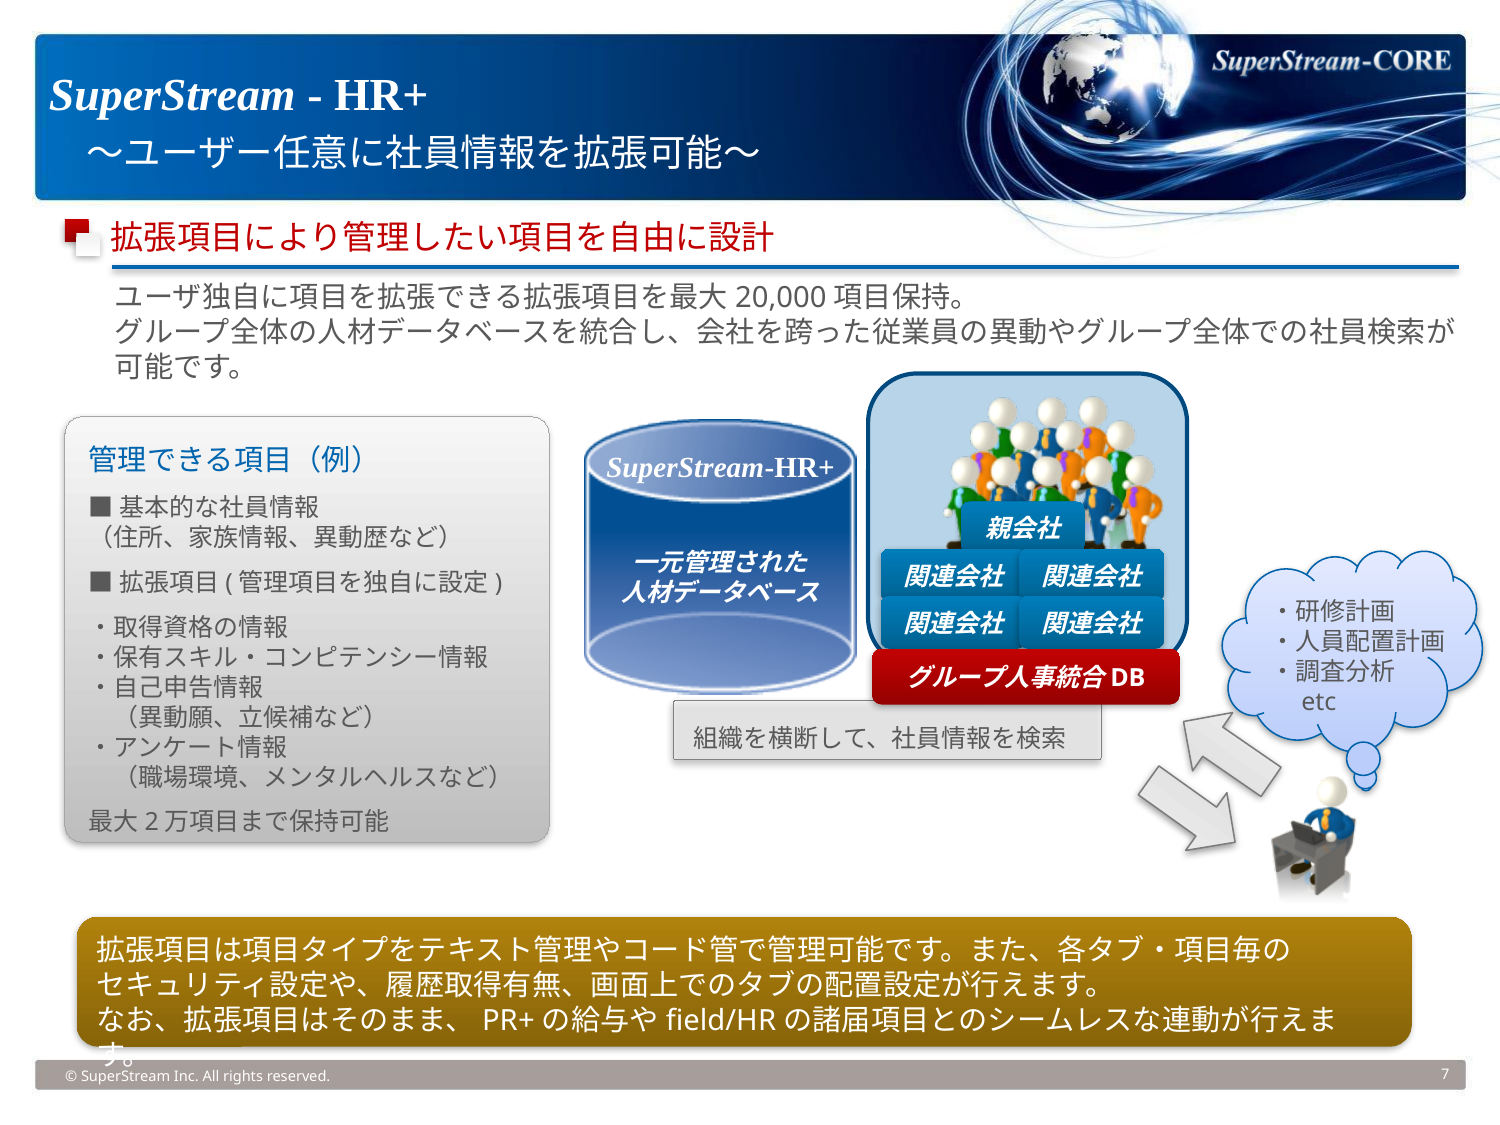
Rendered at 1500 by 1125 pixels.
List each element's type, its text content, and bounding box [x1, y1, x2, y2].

picture [0, 0, 1500, 1125]
text_box SuperStream - HR+ ～ユーザー任意に社員情報を拡張可能～ [34, 38, 1390, 200]
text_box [64, 219, 101, 256]
text_box ユーザ独自に項目を拡張できる拡張項目を最大20,000項目保持。 グループ全体の人材データベースを統合し、会社を跨った従業員の異動やグループ全体での社員検索が可能です。 [100, 270, 1475, 391]
text_box [1221, 550, 1484, 792]
footer © SuperStream Inc. All rights reserved. [50, 1059, 423, 1094]
text_box 拡張項目により管理したい項目を自由に設計 [96, 209, 1235, 264]
text_box [64, 416, 550, 843]
text_box 拡張項目は項目タイプをテキスト管理やコード管で管理可能です。また、各タブ・項目毎の セキュリティ設定や、履歴取得有無、画面上でのタブの配置設定が行えます。 なお、拡張項目はそのまま、PR+の給与やfield/HRの諸届項目とのシームレスな連動が行えます。 [81, 923, 1401, 1079]
text_box [83, 916, 1264, 923]
text_box 管理できる項目（例） ■基本的な社員情報 （住所、家族情報、異動歴など） ■拡張項目(管理項目を独自に設定) ・取得資格の情報 ・保有スキル・コンピテンシー情報 ・自己申告情報 （異動願、立候補など） ・アンケート情報 （職場環境、メンタルヘルスなど） 最大2万項目まで保持可能 [88, 441, 538, 836]
text_box [1365, 916, 1412, 1044]
text_box [1182, 711, 1282, 798]
text_box [76, 925, 81, 1038]
slide_number 7 [1331, 1060, 1450, 1090]
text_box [584, 419, 857, 696]
text_box 組織を横断して、社員情報を検索 [679, 714, 1101, 760]
text_box [1137, 765, 1236, 852]
text_box [673, 700, 881, 760]
text_box ・研修計画 ・人員配置計画 ・調査分析 etc [1270, 595, 1446, 716]
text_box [867, 373, 1188, 705]
